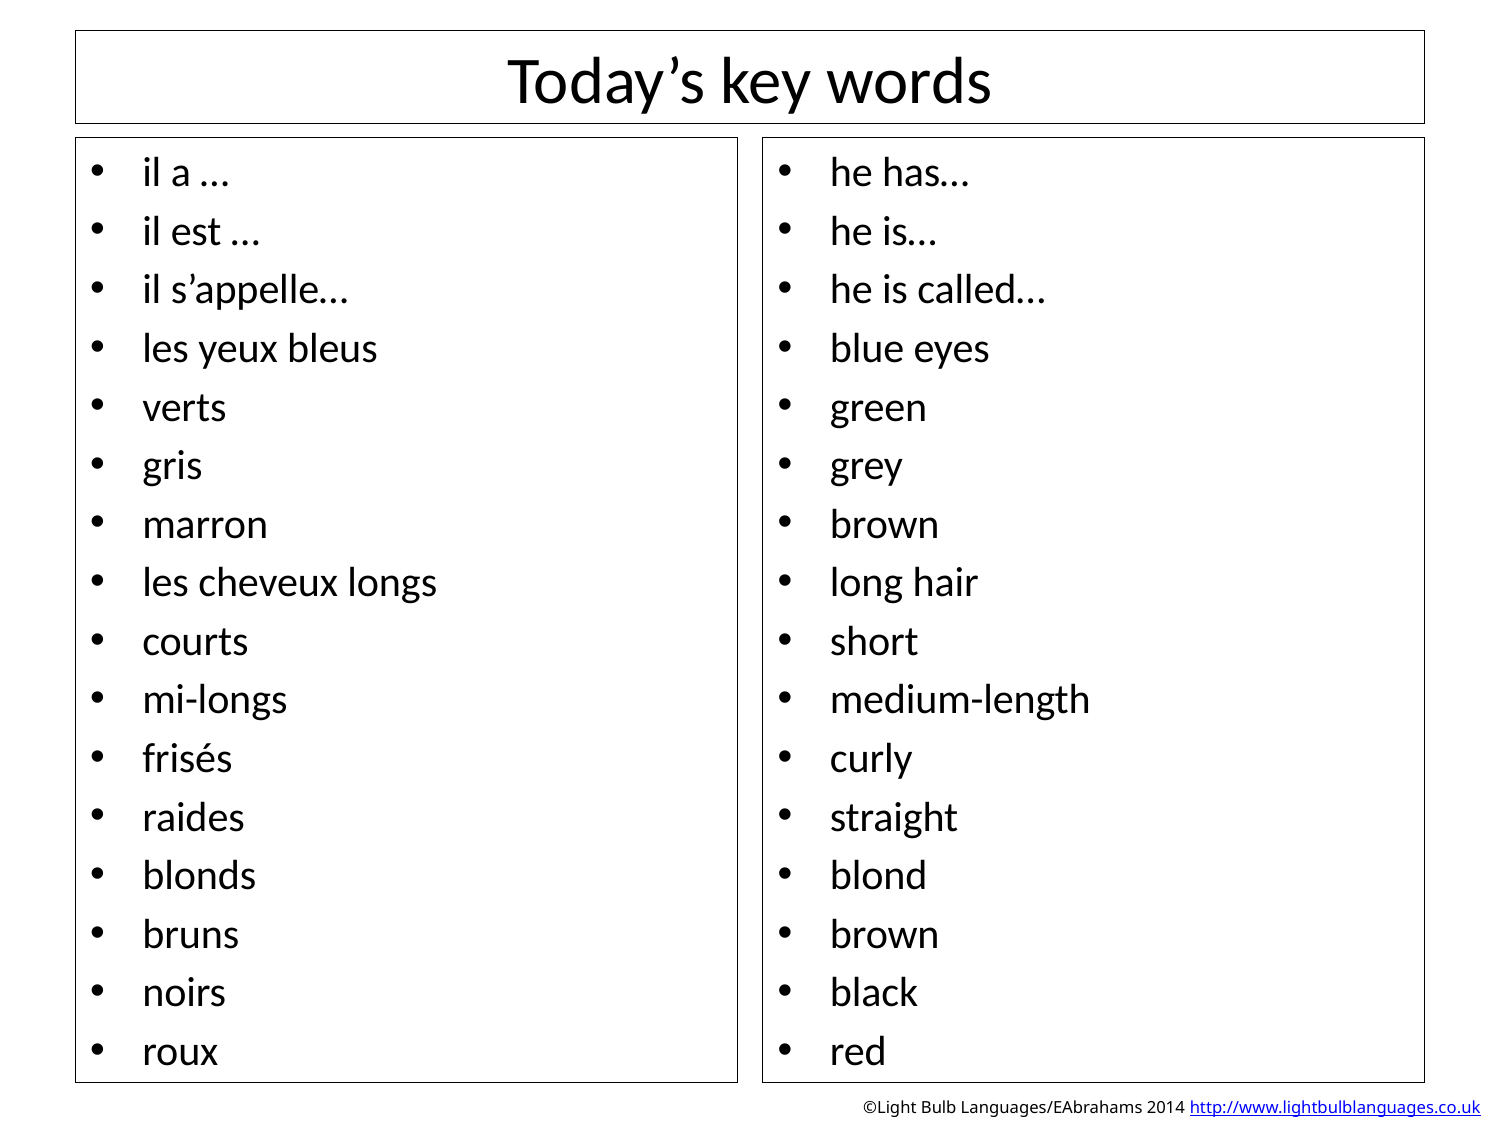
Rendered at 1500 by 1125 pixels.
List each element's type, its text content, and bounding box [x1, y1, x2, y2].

list he has… he is… he is called… blue eyes green grey brown long hair short medium-length curly straight blond brown black red [762, 137, 1425, 1083]
text_box ©Light Bulb Languages/EAbrahams 2014 http://www.lightbulblanguages.co.uk [490, 1089, 1500, 1125]
title Today’s key words [75, 30, 1425, 124]
list il a … il est … il s’appelle… les yeux bleus verts gris marron les cheveux longs courts mi-longs frisés raides blonds bruns noirs roux [75, 137, 738, 1083]
